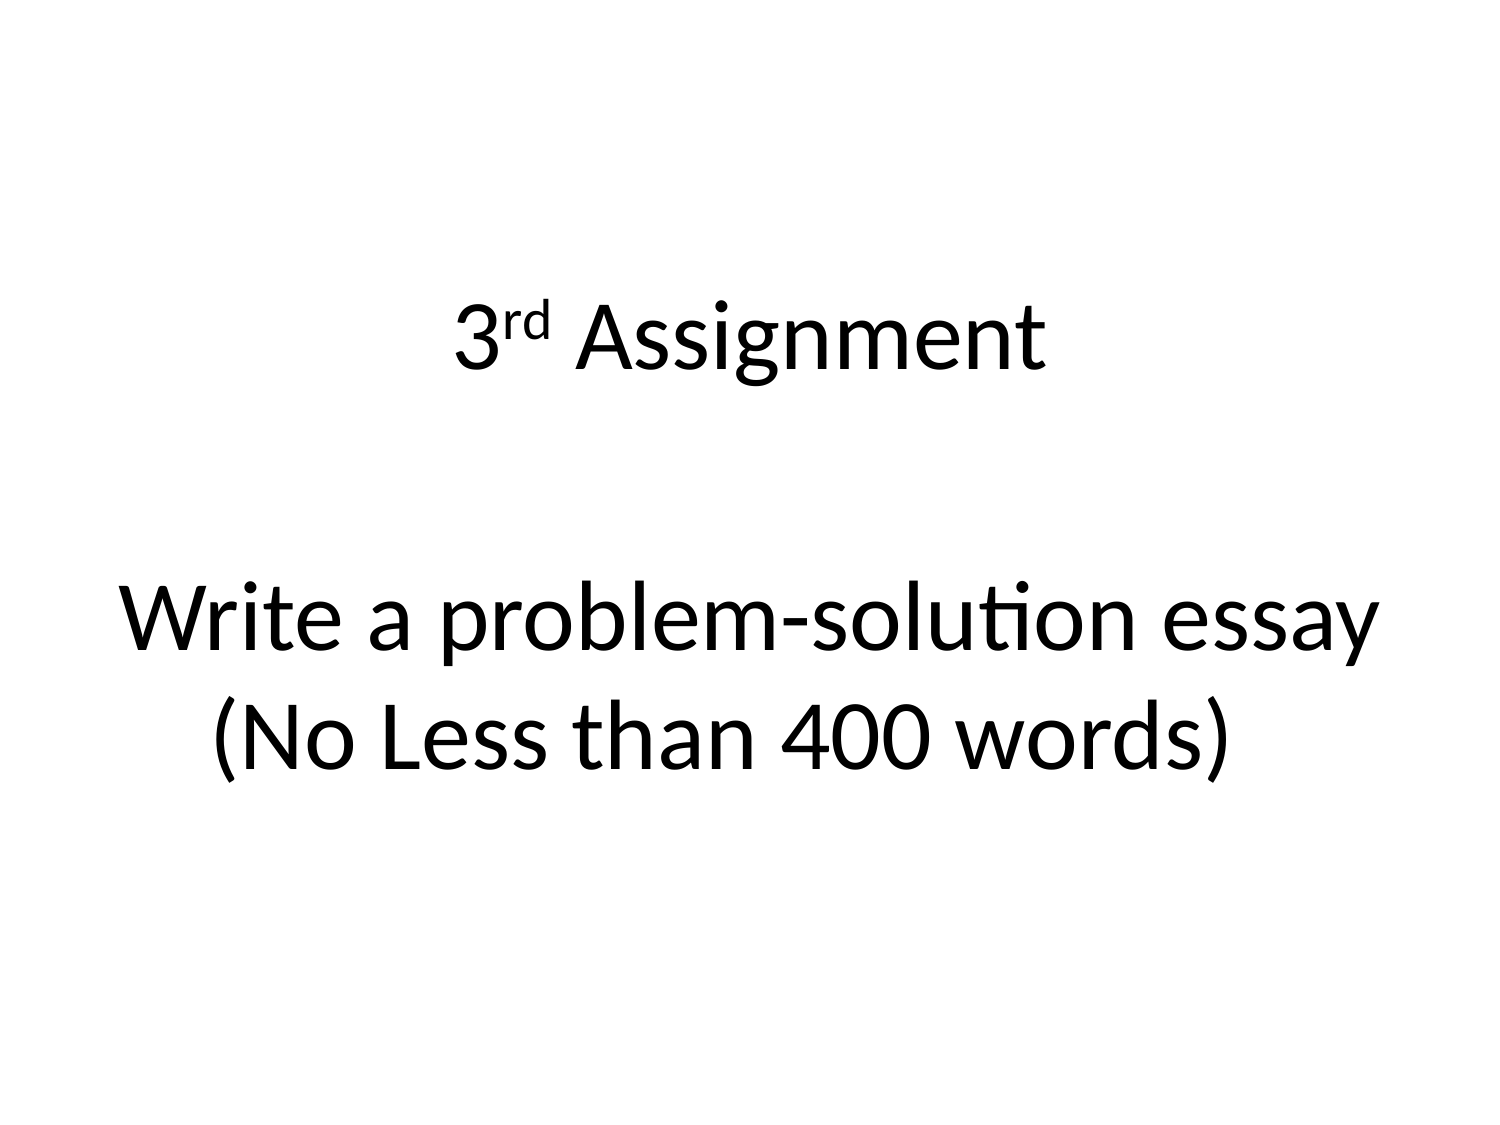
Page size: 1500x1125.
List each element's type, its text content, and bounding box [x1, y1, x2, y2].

list 3rd Assignment Write a problem-solution essay (No Less than 400 words) [75, 262, 1425, 1005]
